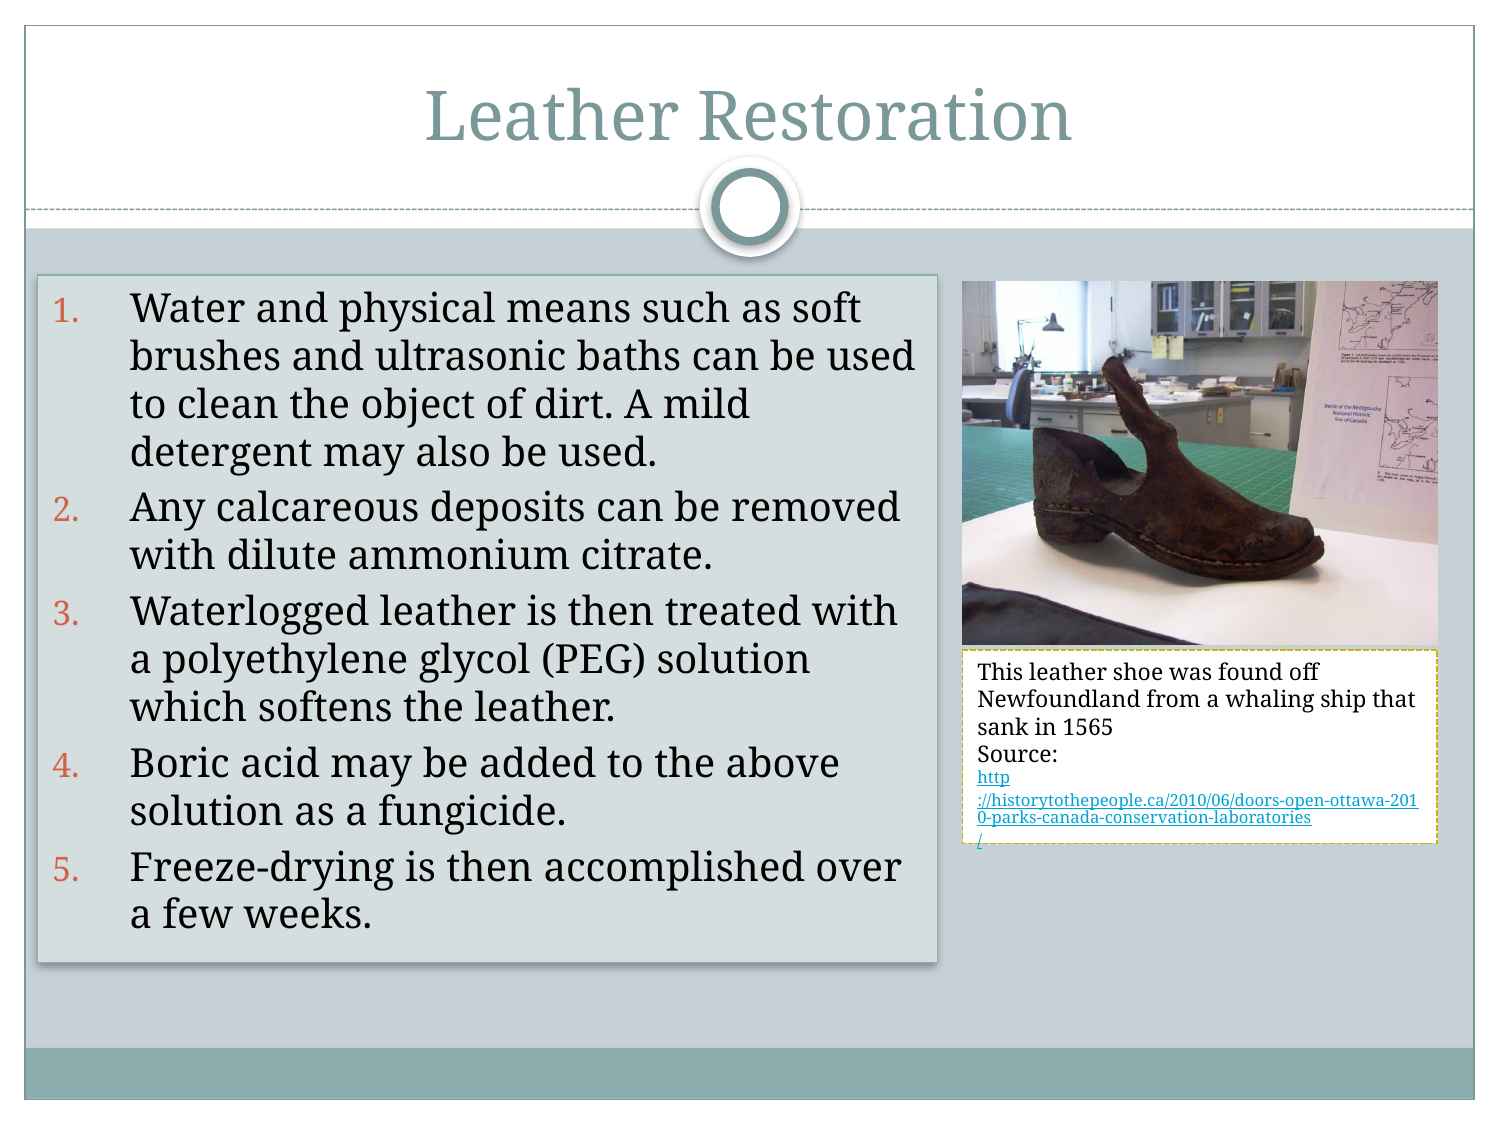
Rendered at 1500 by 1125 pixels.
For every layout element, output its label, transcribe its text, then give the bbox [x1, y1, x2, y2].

list Water and physical means such as soft brushes and ultrasonic baths can be used to clean the object of dirt. A mild detergent may also be used. Any calcareous deposits can be removed with dilute ammonium citrate. Waterlogged leather is then treated with a polyethylene glycol (PEG) solution which softens the leather. Boric acid may be added to the above solution as a fungicide. Freeze-drying is then accomplished over a few weeks. [37, 274, 938, 963]
title Leather Restoration [49, 37, 1450, 162]
text_box This leather shoe was found off Newfoundland from a whaling ship that sank in 1565 Source: http://historytothepeople.ca/2010/06/doors-open-ottawa-2010-parks-canada-conservation-laboratories/ [962, 654, 1438, 844]
picture [962, 281, 1438, 646]
